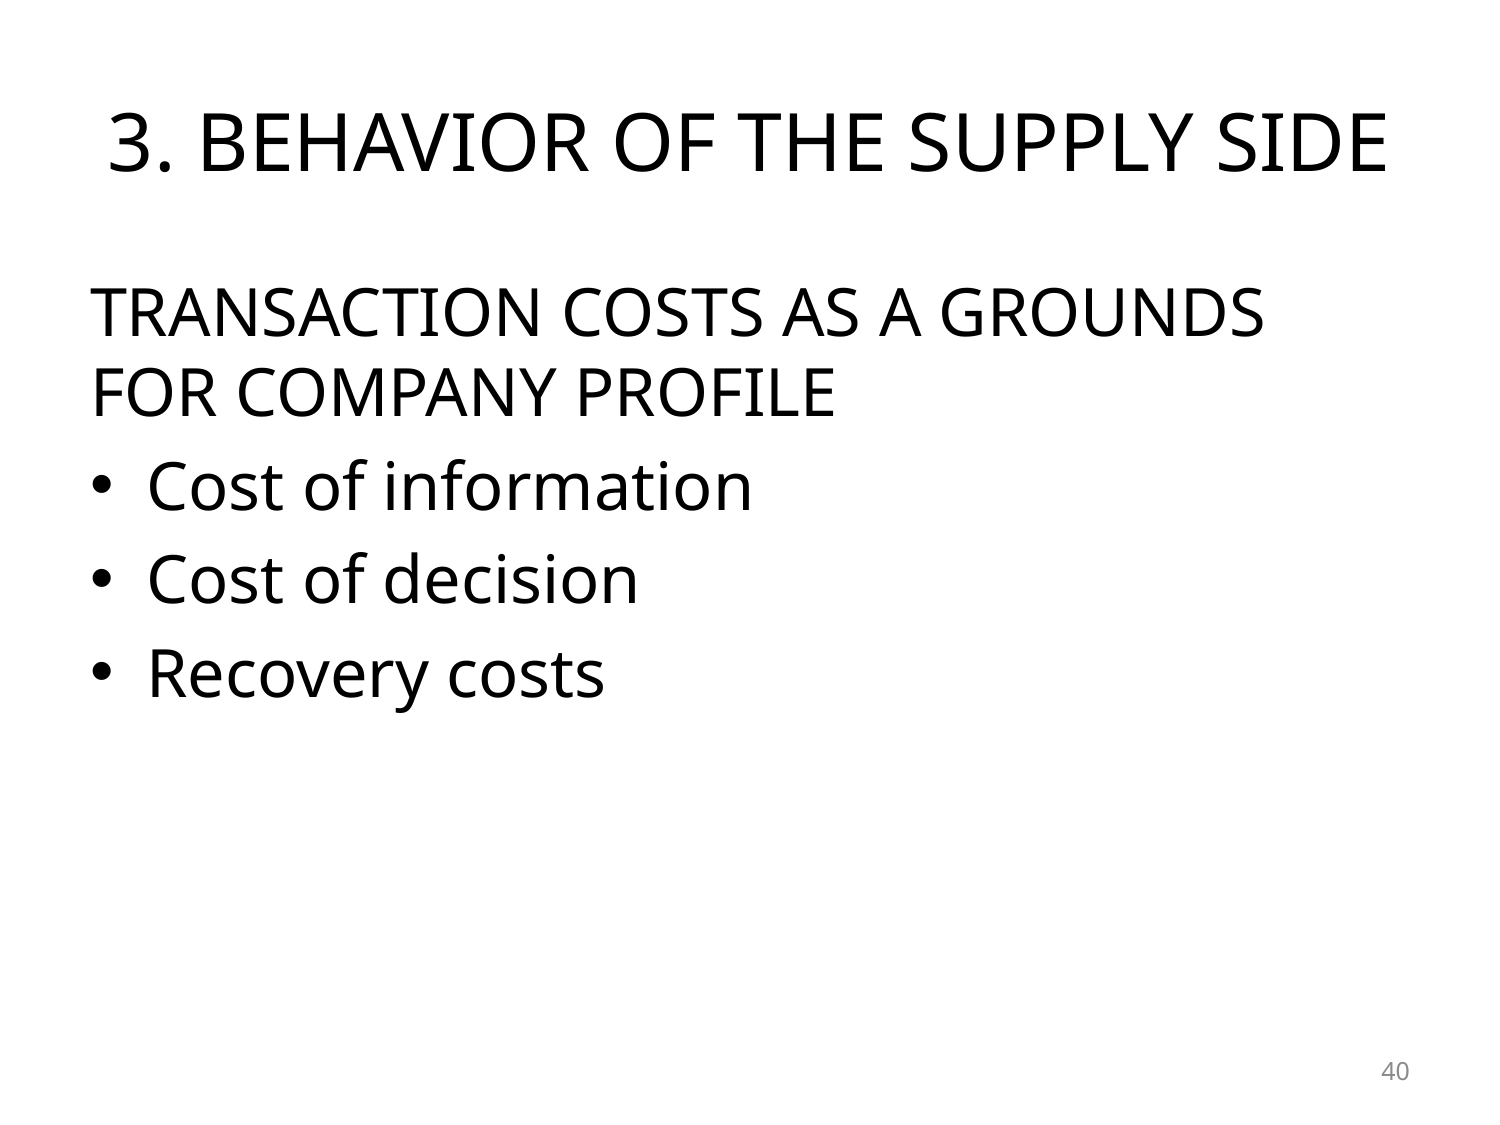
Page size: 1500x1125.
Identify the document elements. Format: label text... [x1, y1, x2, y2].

list TRANSACTION COSTS AS A GROUNDS FOR COMPANY PROFILE Cost of information Cost of decision Recovery costs [75, 262, 1425, 1005]
title 3. BEHAVIOR OF THE SUPPLY SIDE [75, 45, 1425, 233]
slide_number 40 [1074, 1042, 1425, 1103]
